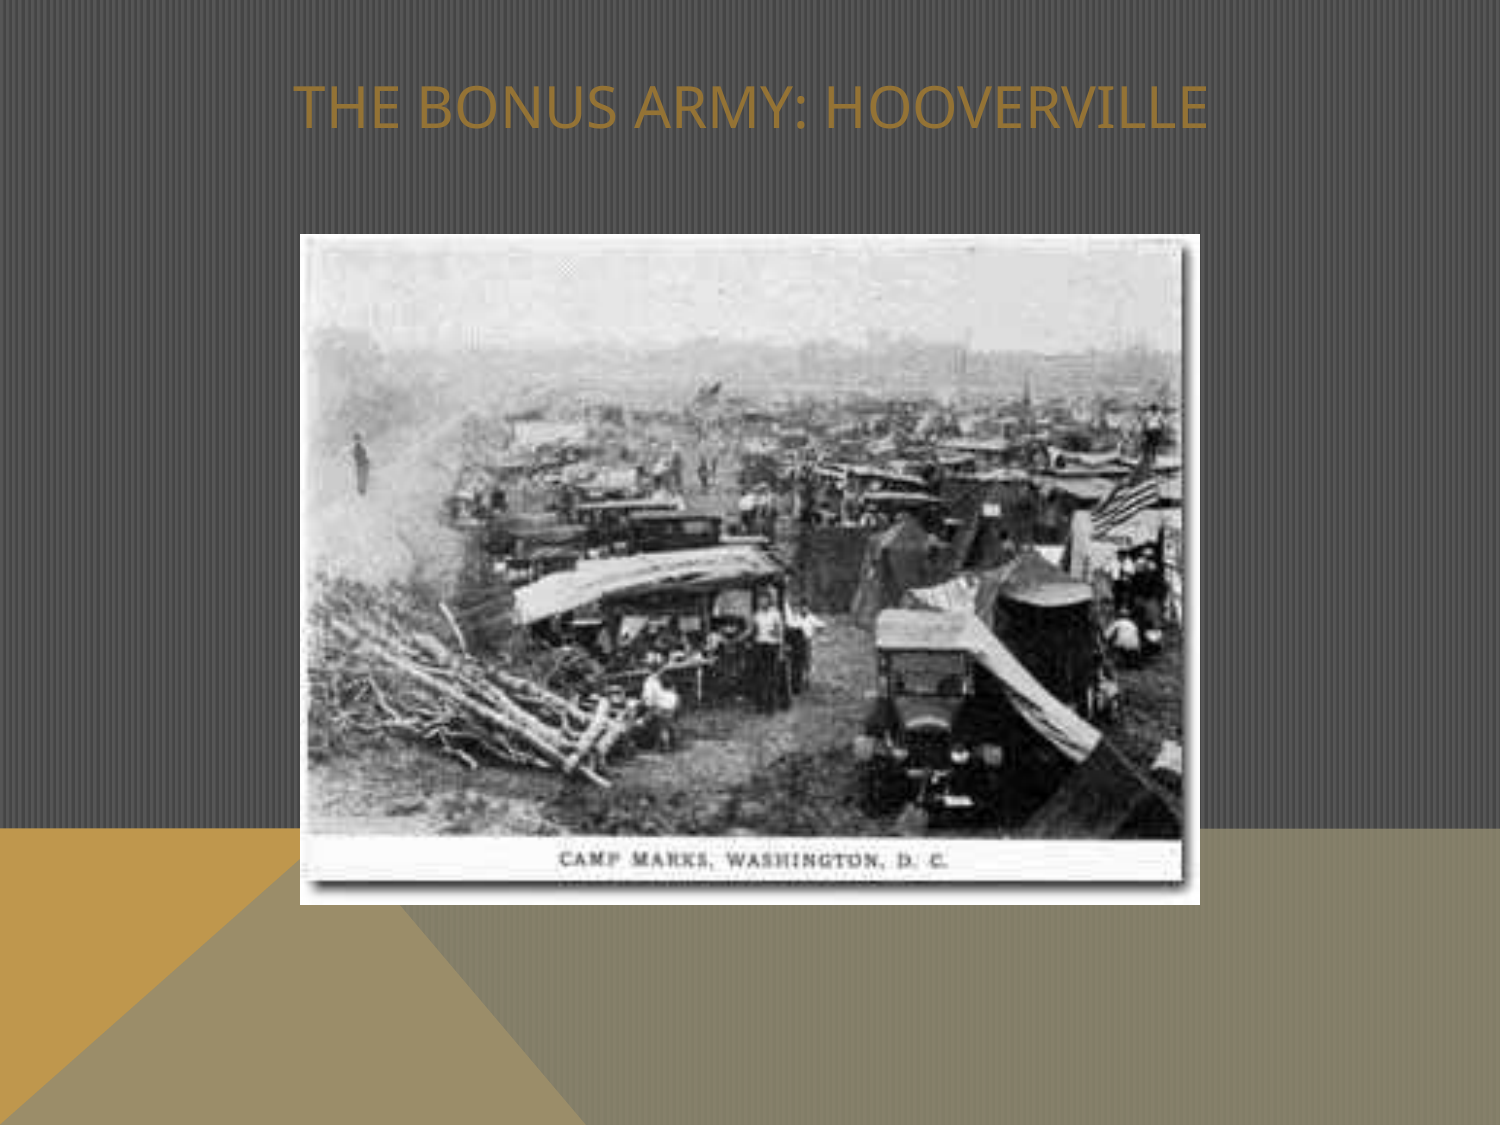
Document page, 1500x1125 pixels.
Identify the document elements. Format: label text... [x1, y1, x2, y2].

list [299, 234, 1201, 905]
title THE BONUS army: Hooverville [135, 60, 1369, 150]
